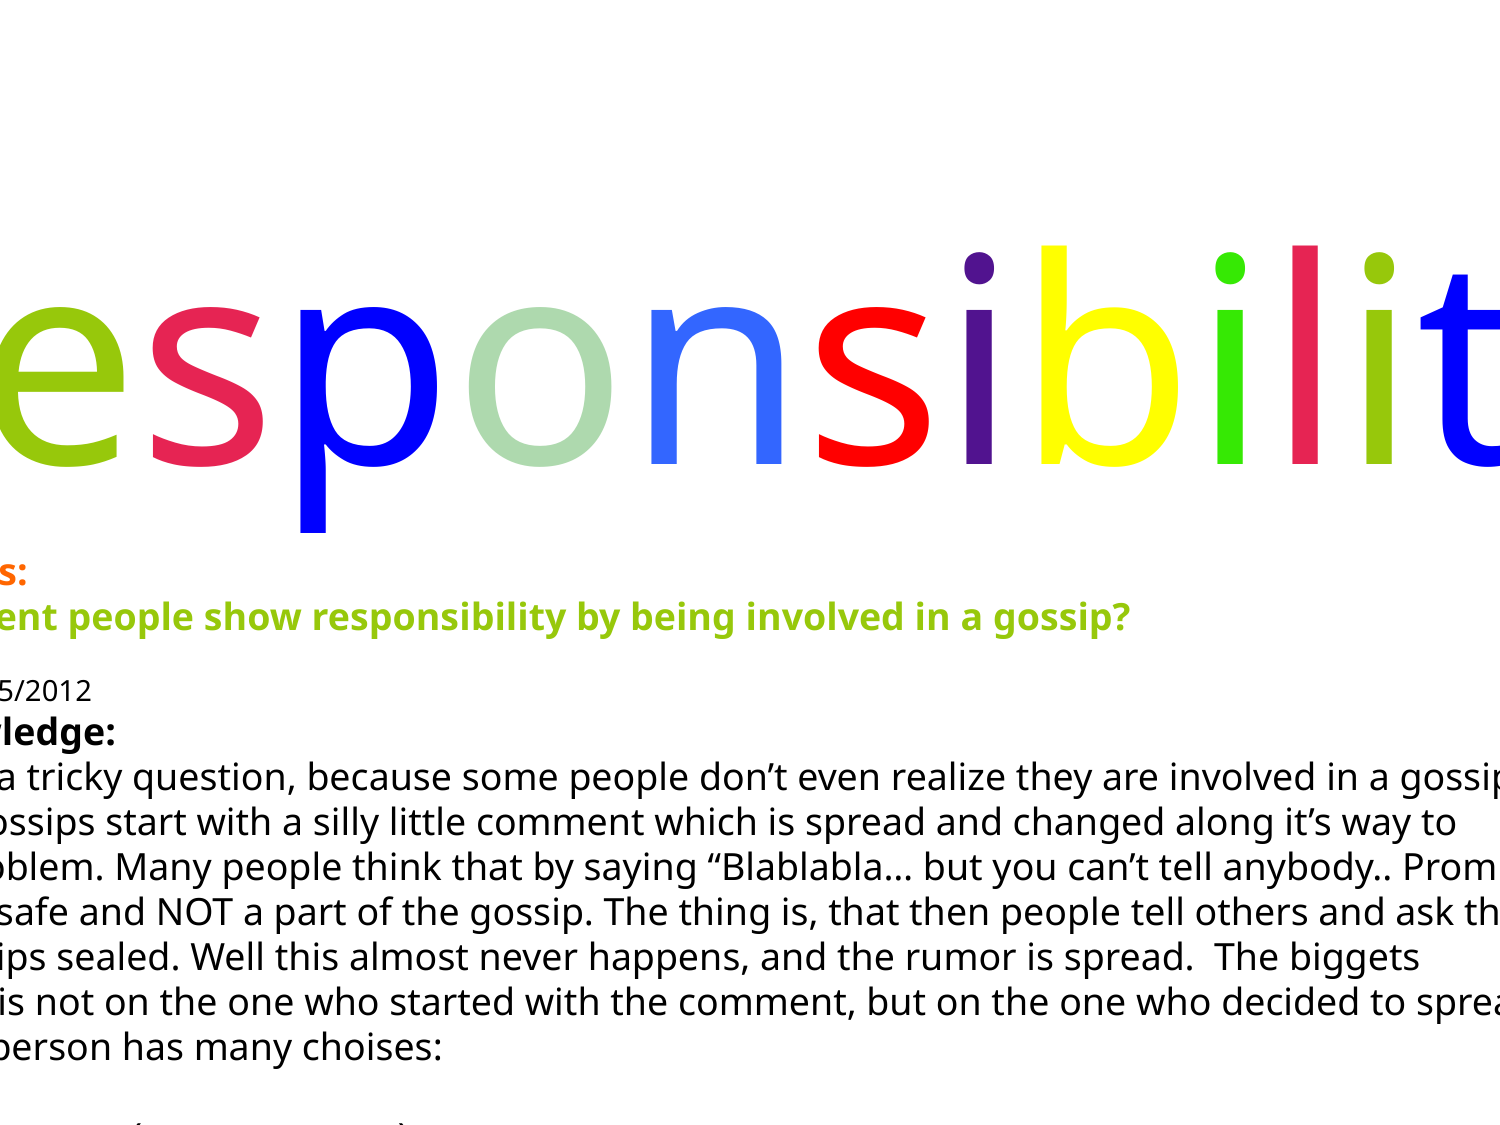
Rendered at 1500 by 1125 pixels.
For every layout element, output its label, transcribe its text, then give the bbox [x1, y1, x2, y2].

title Responsibility [0, 228, 1500, 470]
text_box Our questions: How different people show responsibility by being involved in a gossip? Daniela Mejia 6/05/2012 Previus knowledge: This is sort of a tricky question, because some people don’t even realize they are involved in a gossip. Most of the gossips start with a silly little comment which is spread and changed along it’s way to becomig a problem. Many people think that by saying “Blablabla… but you can’t tell anybody.. Promise?” then they are safe and NOT a part of the gossip. The thing is, that then people tell others and ask them to keep their lips sealed. Well this almost never happens, and the rumor is spread. The biggets responsibility is not on the one who started with the comment, but on the one who decided to spread it, because that person has many choises: Spread the rumor (most common) Keep quiet The least common: Ask before listening : Is what you’r about to tell me true? Tell the victim what is going on, to solve the problem or prepare for what’s forwarding SO I can’t say the one who started is safe, of course that person is “guilty”, but the ones who pread it are ussually the ones who hurt the victim the most, because they are the biggest group. There’s aslo the In which way is every individual involved in gossip? [0, 540, 1500, 1125]
